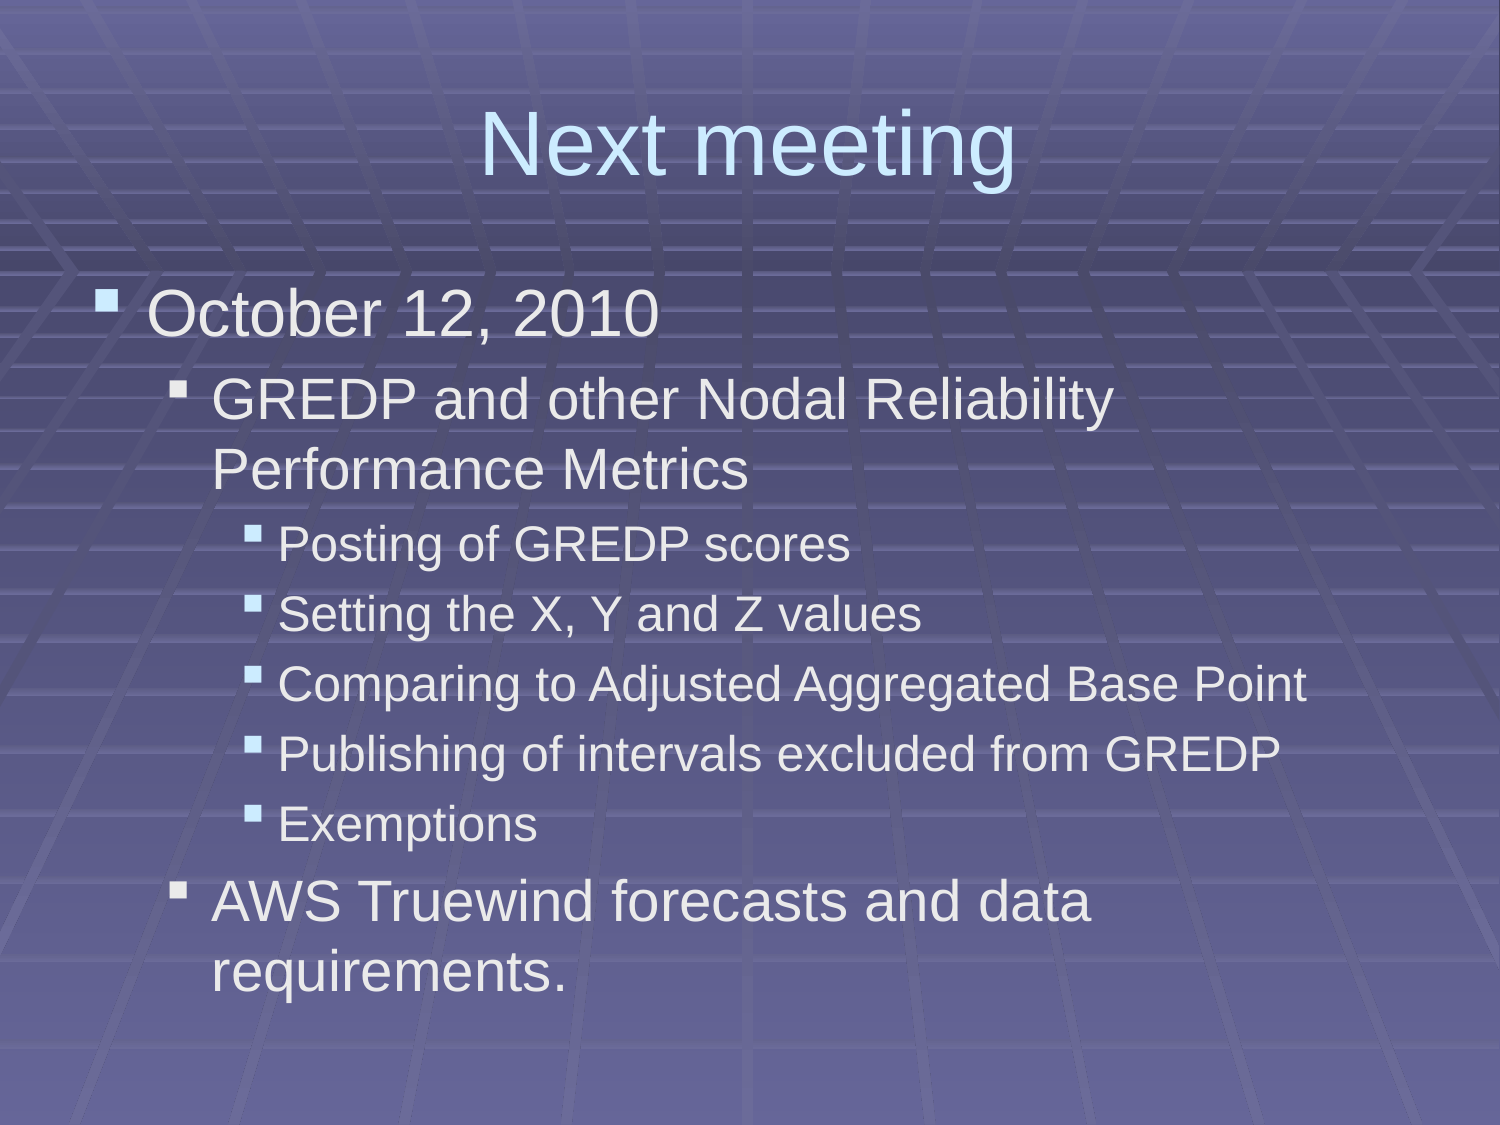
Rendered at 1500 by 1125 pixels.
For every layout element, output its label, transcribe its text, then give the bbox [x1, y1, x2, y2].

title Next meeting [74, 44, 1425, 233]
list October 12, 2010 GREDP and other Nodal Reliability Performance Metrics Posting of GREDP scores Setting the X, Y and Z values Comparing to Adjusted Aggregated Base Point Publishing of intervals excluded from GREDP Exemptions AWS Truewind forecasts and data requirements. [74, 261, 1425, 1001]
